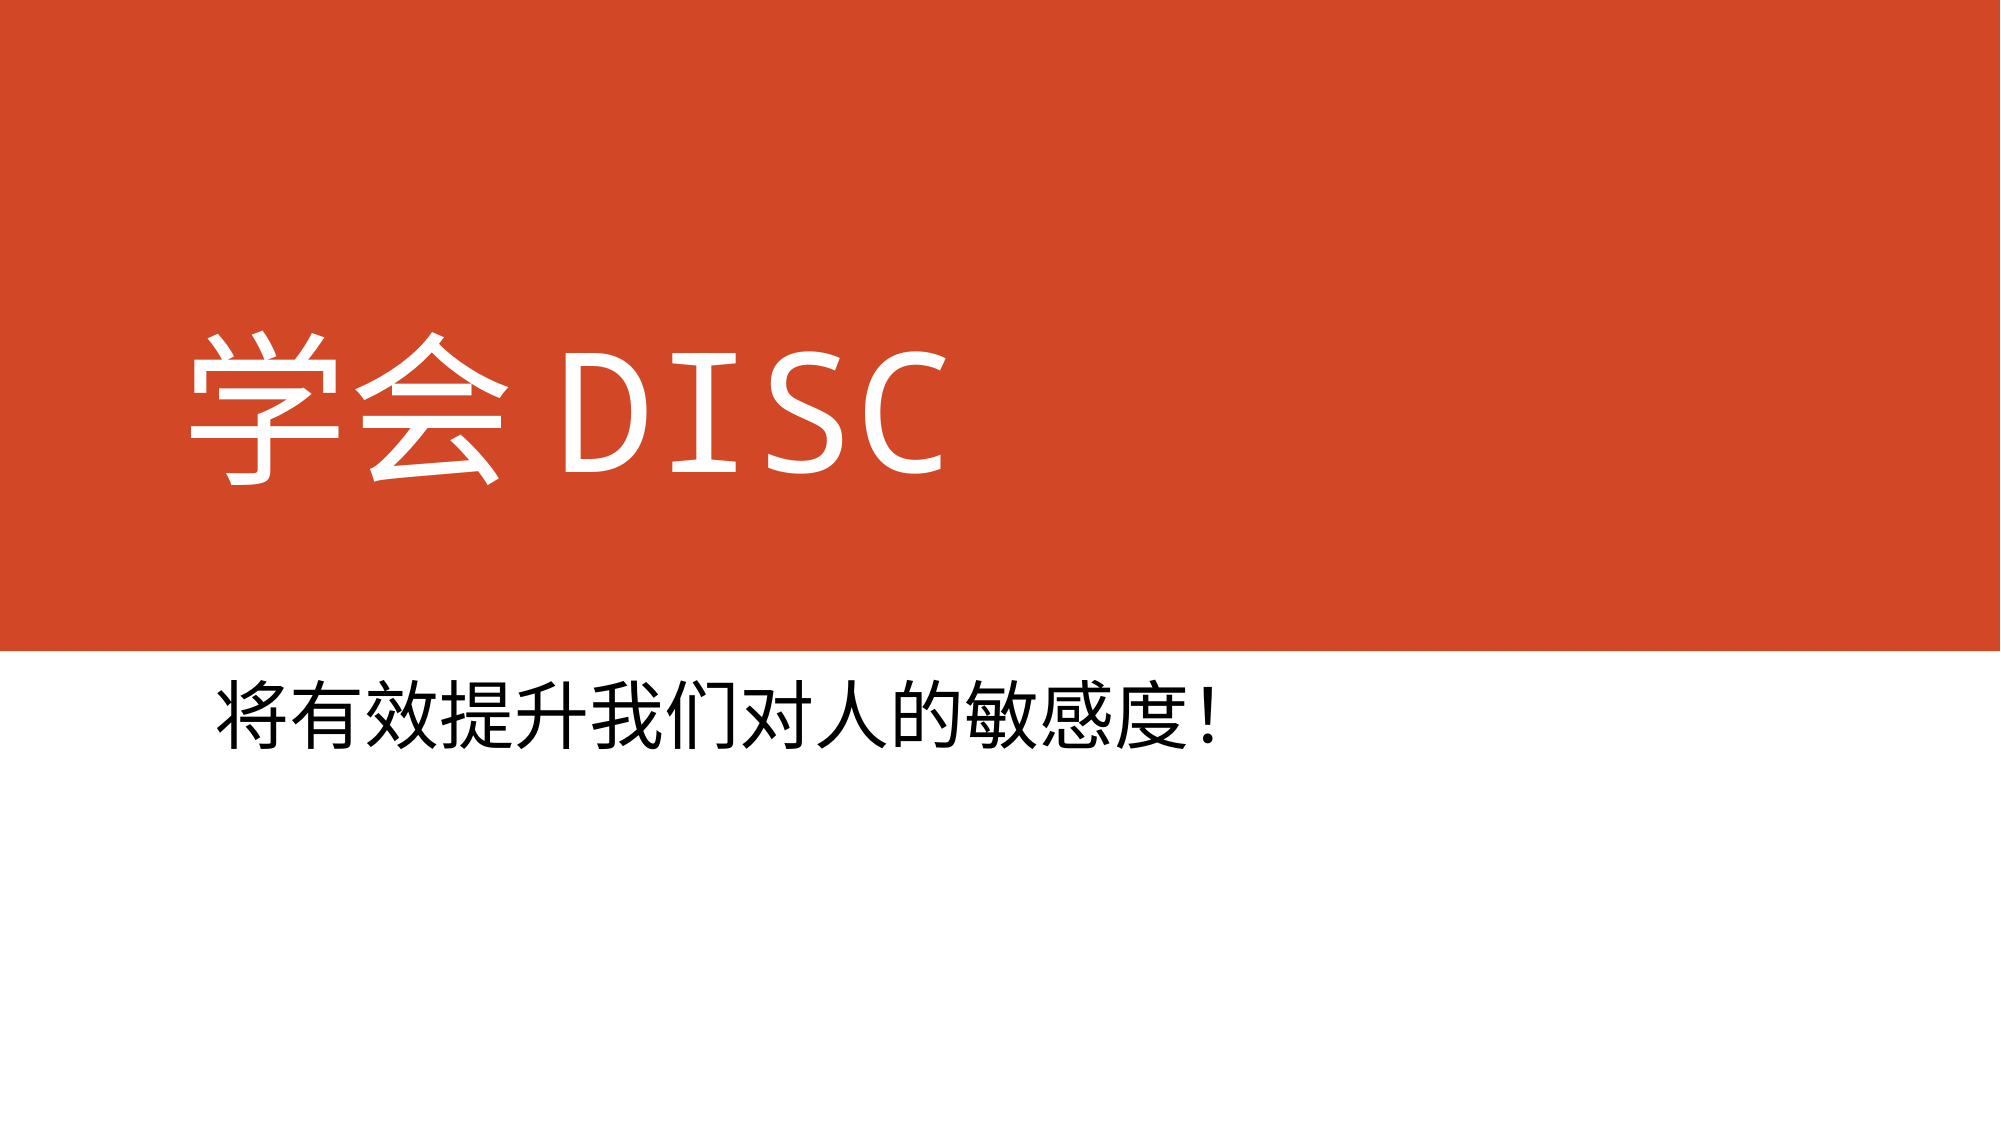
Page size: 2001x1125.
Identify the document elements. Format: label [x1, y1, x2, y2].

text_box [0, 0, 2000, 768]
